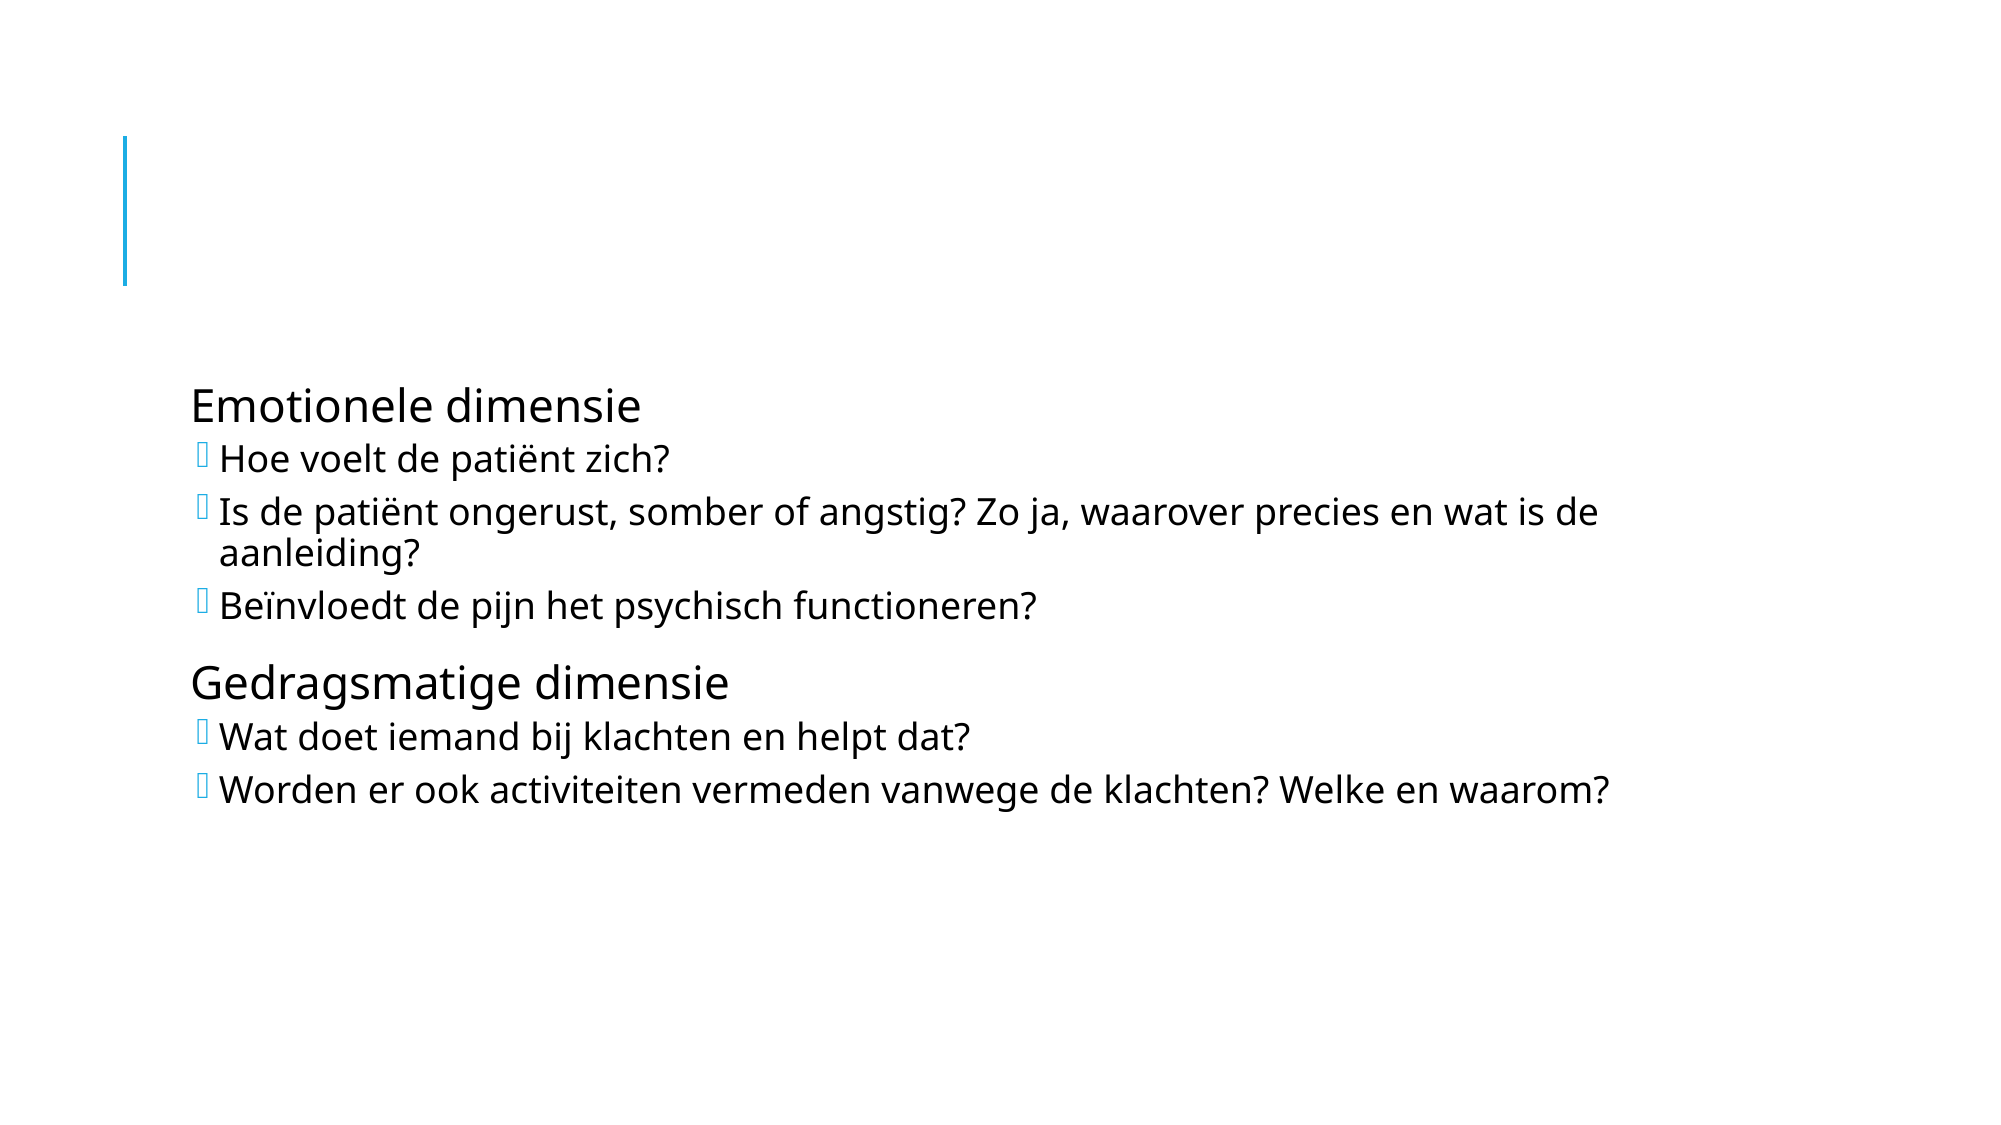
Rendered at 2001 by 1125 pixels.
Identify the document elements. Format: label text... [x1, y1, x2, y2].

list Emotionele dimensie Hoe voelt de patiënt zich? Is de patiënt ongerust, somber of angstig? Zo ja, waarover precies en wat is de aanleiding? Beïnvloedt de pijn het psychisch functioneren? Gedragsmatige dimensie Wat doet iemand bij klachten en helpt dat? Worden er ook activiteiten vermeden vanwege de klachten? Welke en waarom? [168, 375, 1763, 1035]
